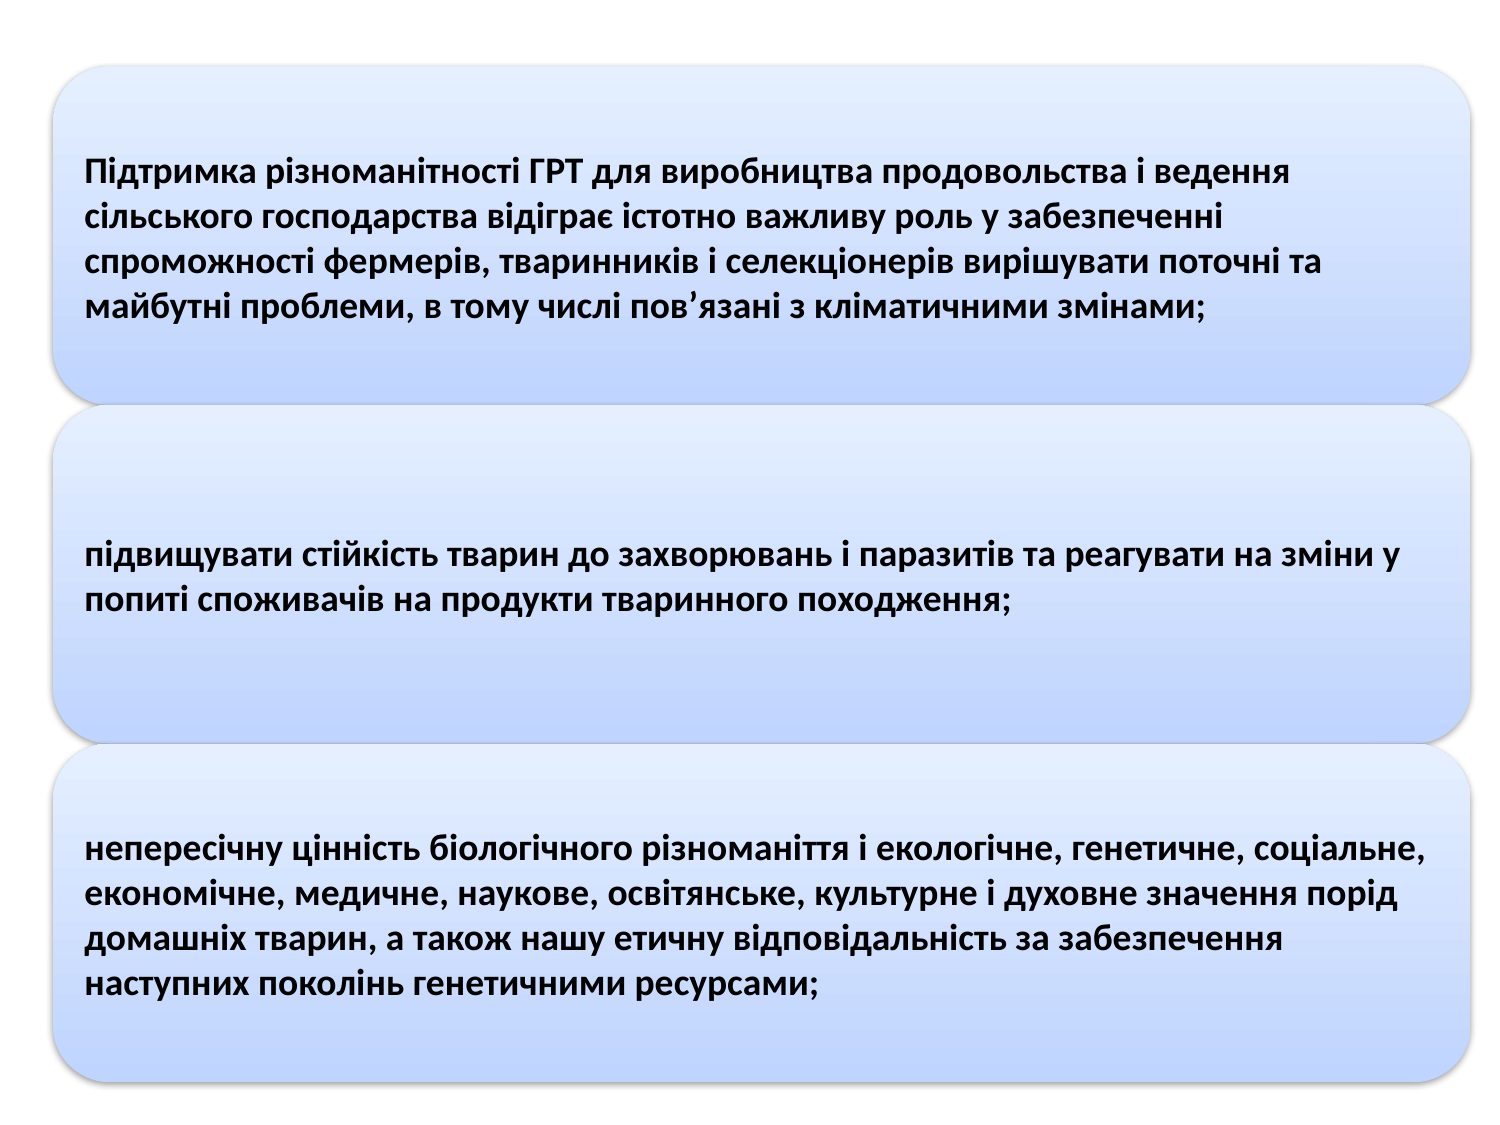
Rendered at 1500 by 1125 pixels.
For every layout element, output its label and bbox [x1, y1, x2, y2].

text_box [52, 66, 1471, 1083]
